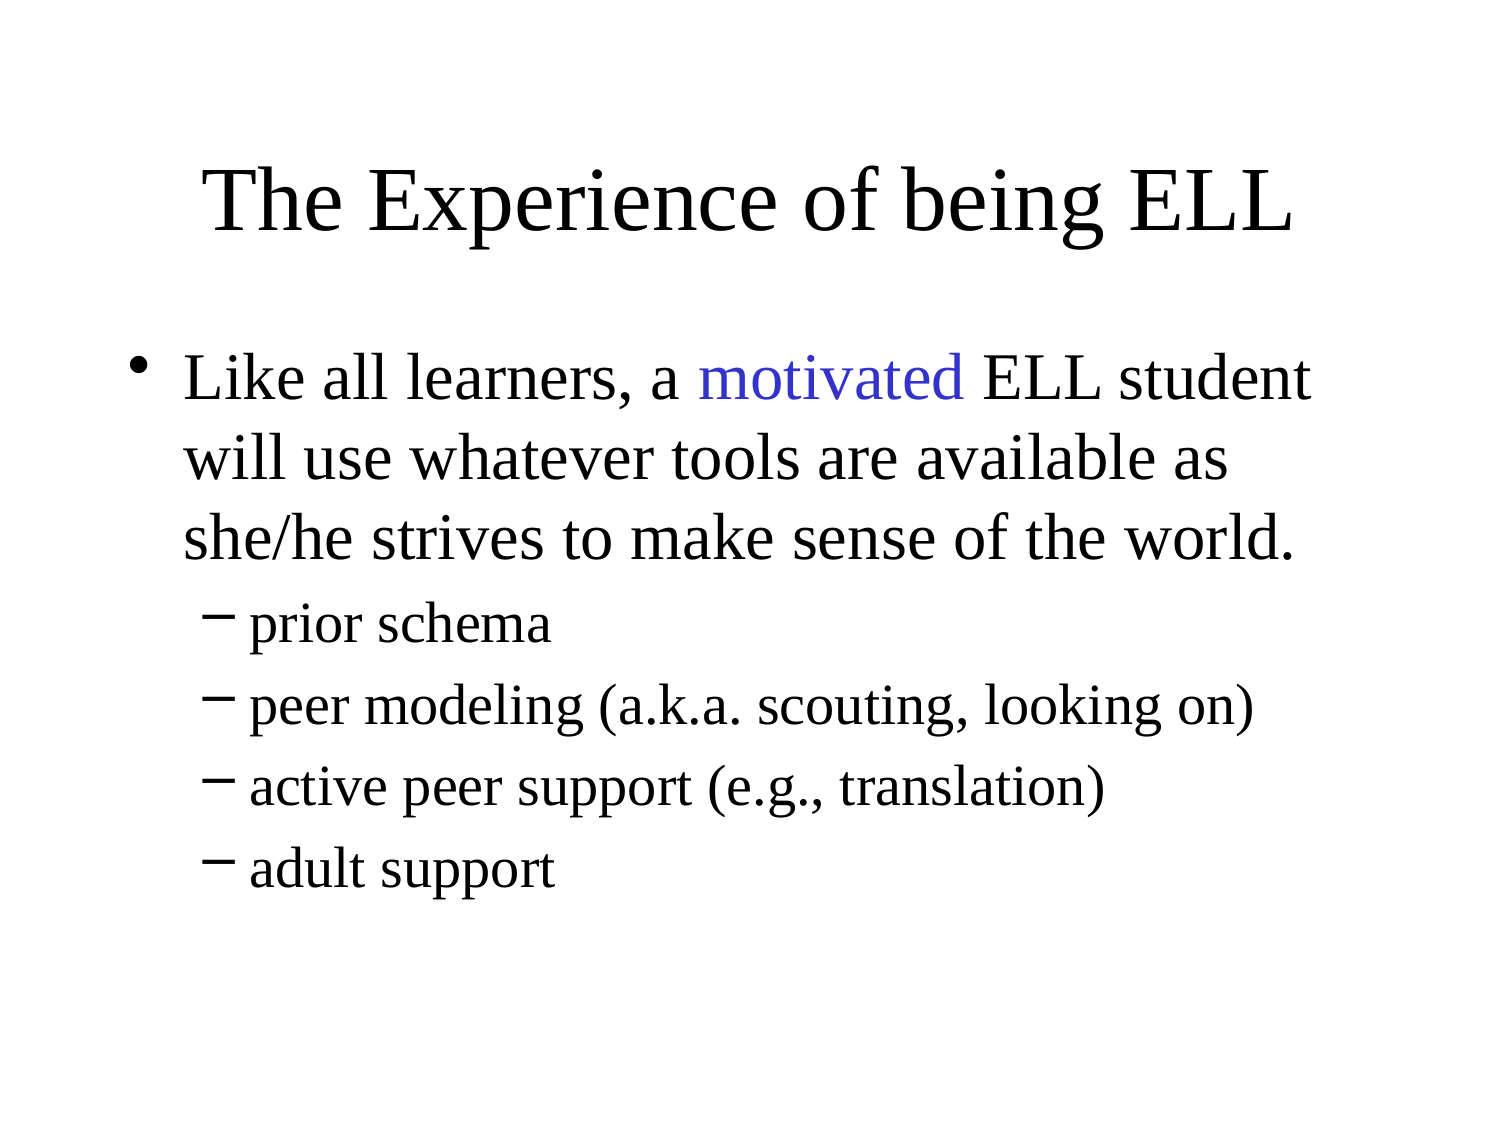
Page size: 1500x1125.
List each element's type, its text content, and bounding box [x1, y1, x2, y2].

list Like all learners, a motivated ELL student will use whatever tools are available as she/he strives to make sense of the world. prior schema peer modeling (a.k.a. scouting, looking on) active peer support (e.g., translation) adult support [112, 324, 1388, 1001]
title The Experience of being ELL [112, 99, 1388, 288]
